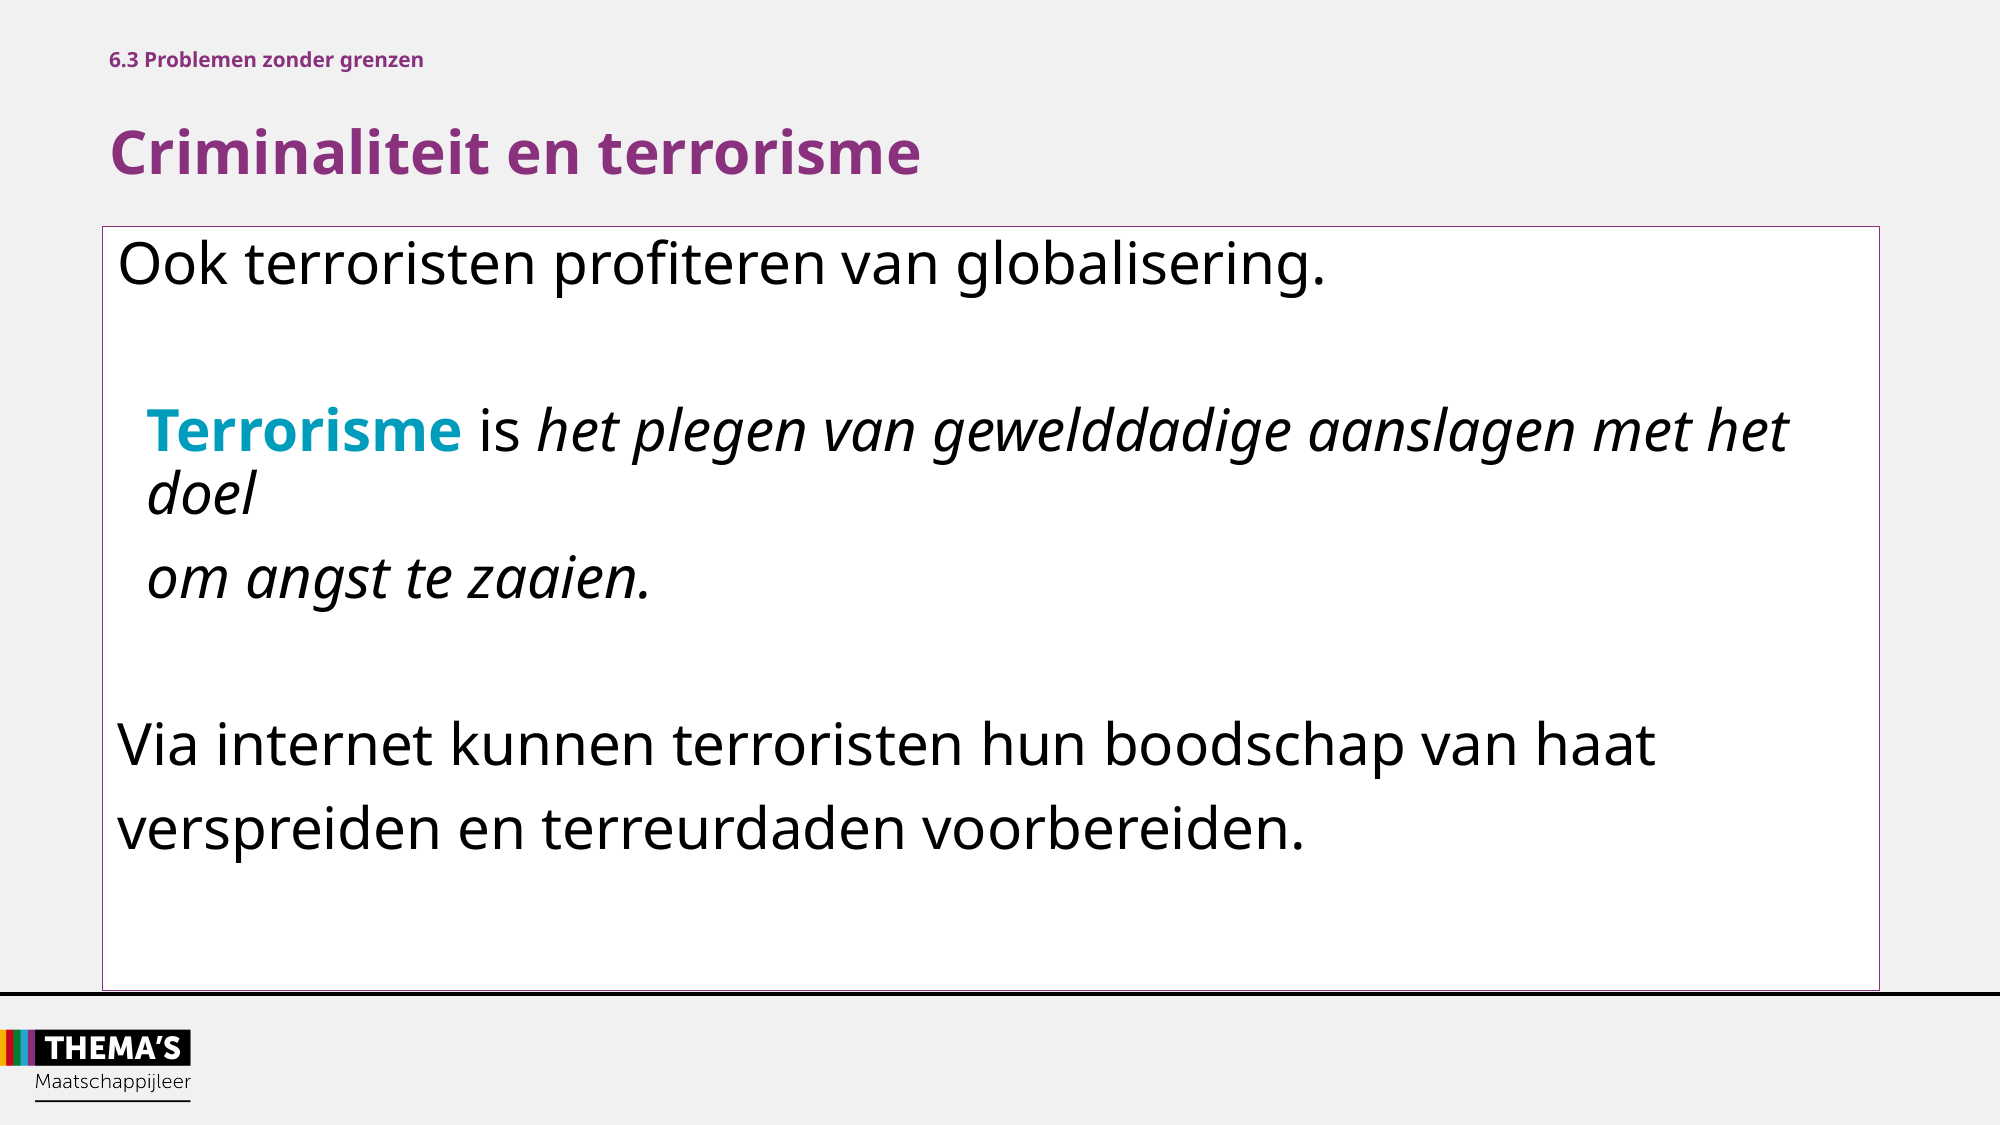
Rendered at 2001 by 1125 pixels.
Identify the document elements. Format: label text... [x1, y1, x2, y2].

list Criminaliteit en terrorisme [94, 114, 1879, 205]
list 6.3 Problemen zonder grenzen [94, 33, 941, 88]
list Ook terroristen profiteren van globalisering. Terrorisme is het plegen van gewelddadige aanslagen met het doel om angst te zaaien. Via internet kunnen terroristen hun boodschap van haat verspreiden en terreurdaden voorbereiden. [102, 226, 1880, 991]
picture [0, 993, 203, 1125]
